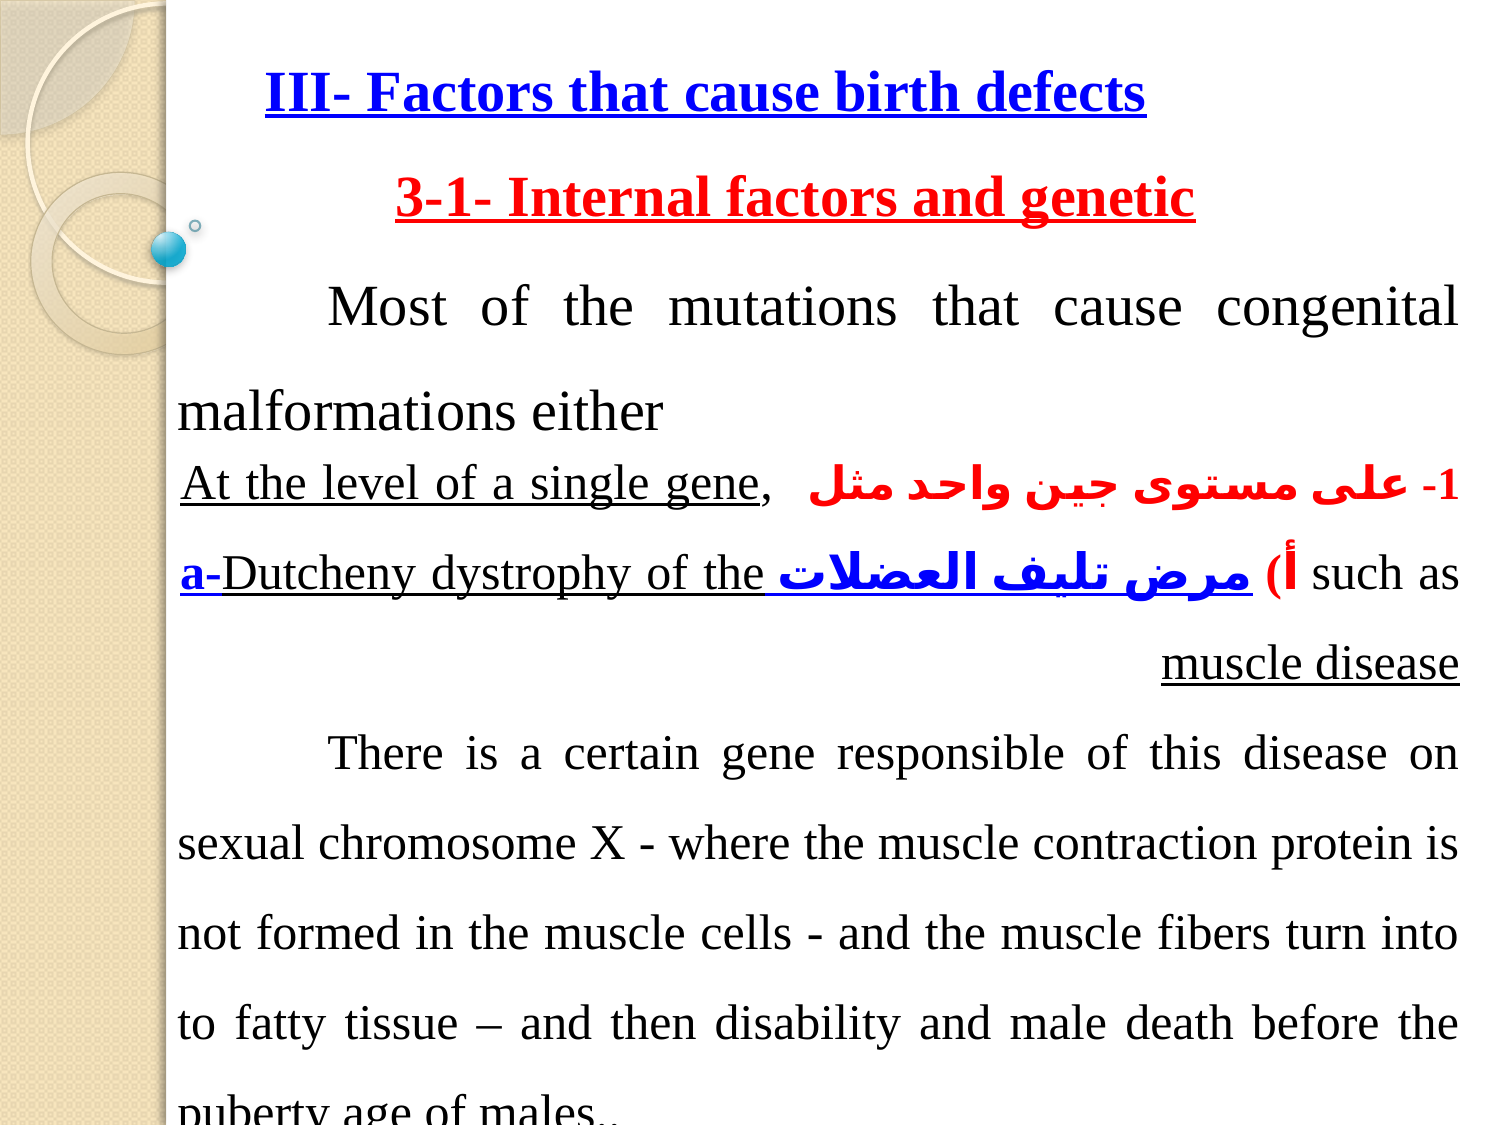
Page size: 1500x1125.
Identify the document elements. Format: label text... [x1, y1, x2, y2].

text_box III- Factors that cause birth defects 3-1- Internal factors and genetic [249, 10, 1375, 236]
text_box 1- على مستوى جين واحد مثل At the level of a single gene, such as أ) مرض تليف العضلات a-Dutcheny dystrophy of the muscle disease There is a certain gene responsible of this disease on sexual chromosome X - where the muscle contraction protein is not formed in the muscle cells - and the muscle fibers turn into to fatty tissue – and then disability and male death before the puberty age of males.. [162, 412, 1475, 1125]
text_box Most of the mutations that cause congenital malformations either [162, 224, 1475, 412]
